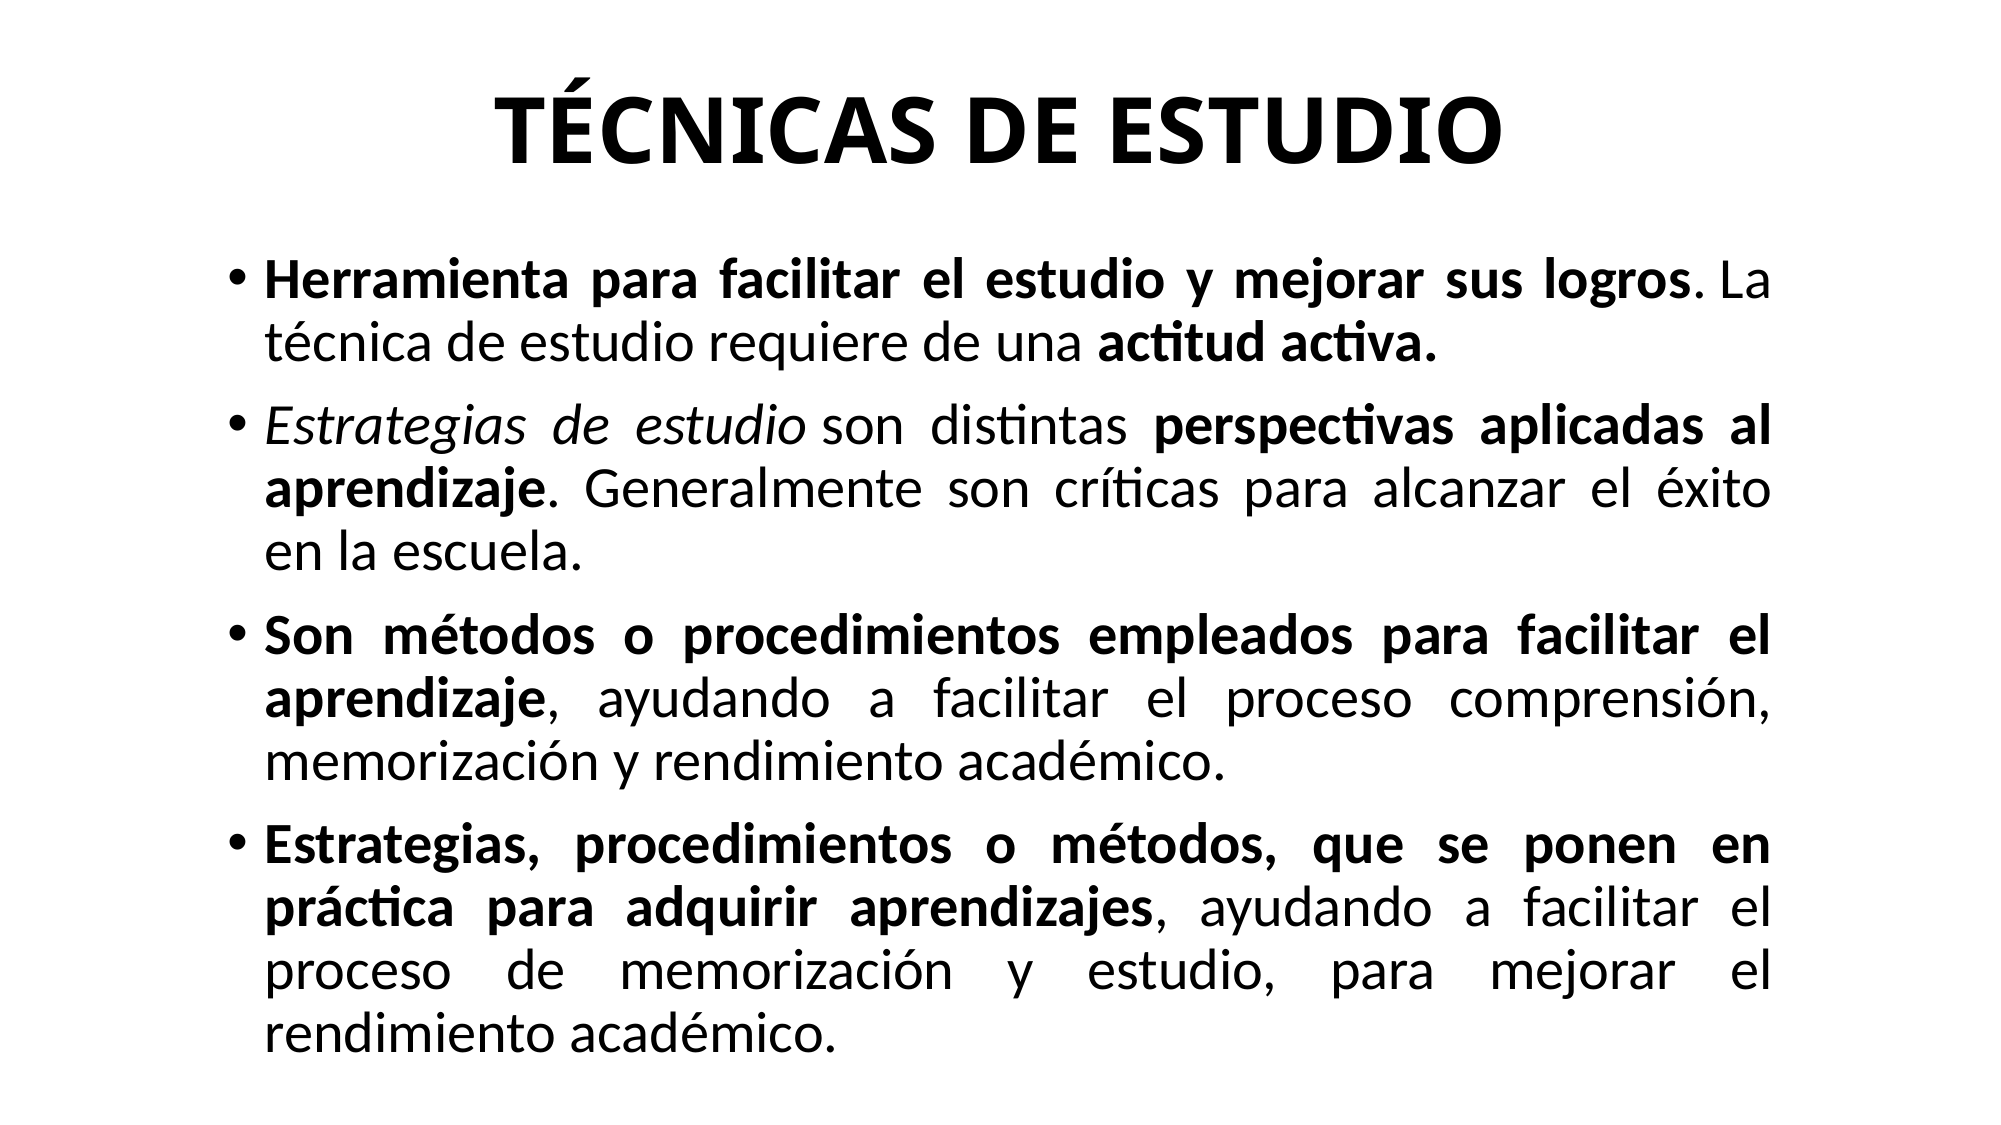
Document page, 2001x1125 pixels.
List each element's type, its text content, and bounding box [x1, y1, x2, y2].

title TÉCNICAS DE ESTUDIO [212, 26, 1788, 240]
list Herramienta para facilitar el estudio y mejorar sus logros. La técnica de estudio requiere de una actitud activa. Estrategias de estudio son distintas perspectivas aplicadas al aprendizaje. Generalmente son críticas para alcanzar el éxito en la escuela. Son métodos o procedimientos empleados para facilitar el aprendizaje, ayudando a facilitar el proceso comprensión, memorización y rendimiento académico. Estrategias, procedimientos o métodos, que se ponen en práctica para adquirir aprendizajes, ayudando a facilitar el proceso de memorización y estudio, para mejorar el rendimiento académico. [212, 240, 1788, 1125]
